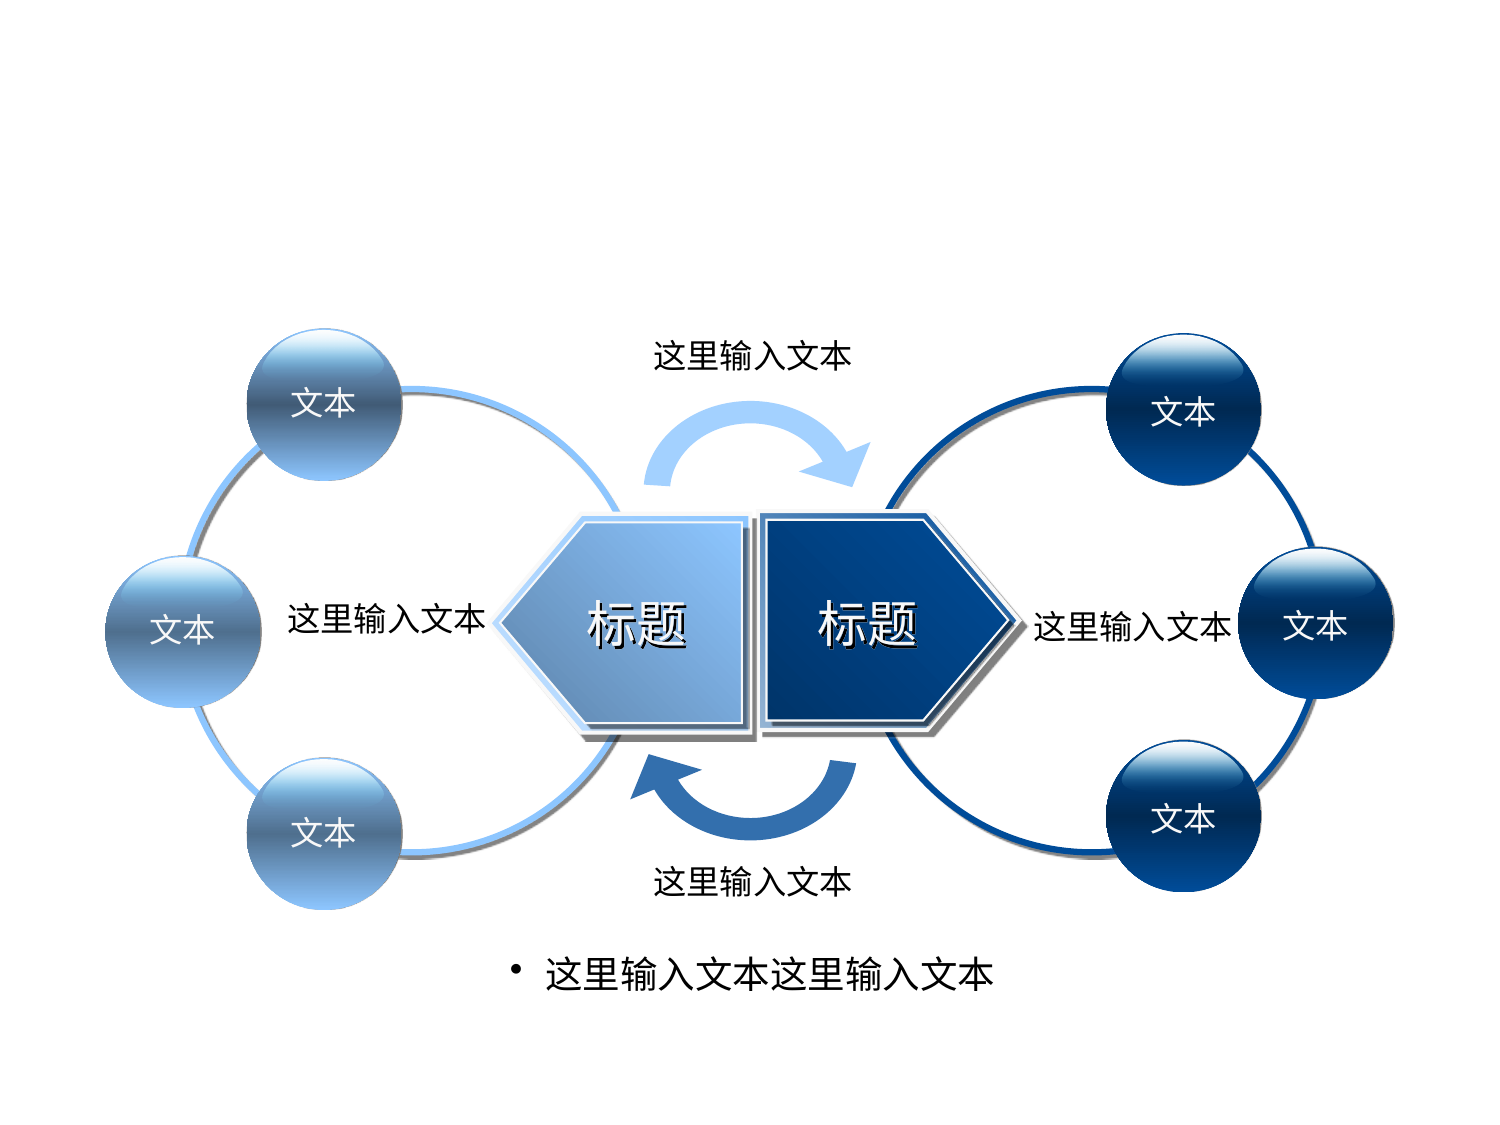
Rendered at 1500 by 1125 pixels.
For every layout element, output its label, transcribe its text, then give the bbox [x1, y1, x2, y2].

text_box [179, 388, 1324, 853]
text_box 这里输入文本这里输入文本 [262, 943, 1243, 1004]
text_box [105, 555, 262, 709]
text_box 这里输入文本 [624, 861, 882, 909]
text_box 这里输入文本 [624, 328, 882, 383]
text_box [1100, 332, 1267, 486]
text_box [246, 328, 403, 482]
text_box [1232, 546, 1399, 700]
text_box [246, 757, 403, 911]
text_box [1100, 739, 1267, 893]
